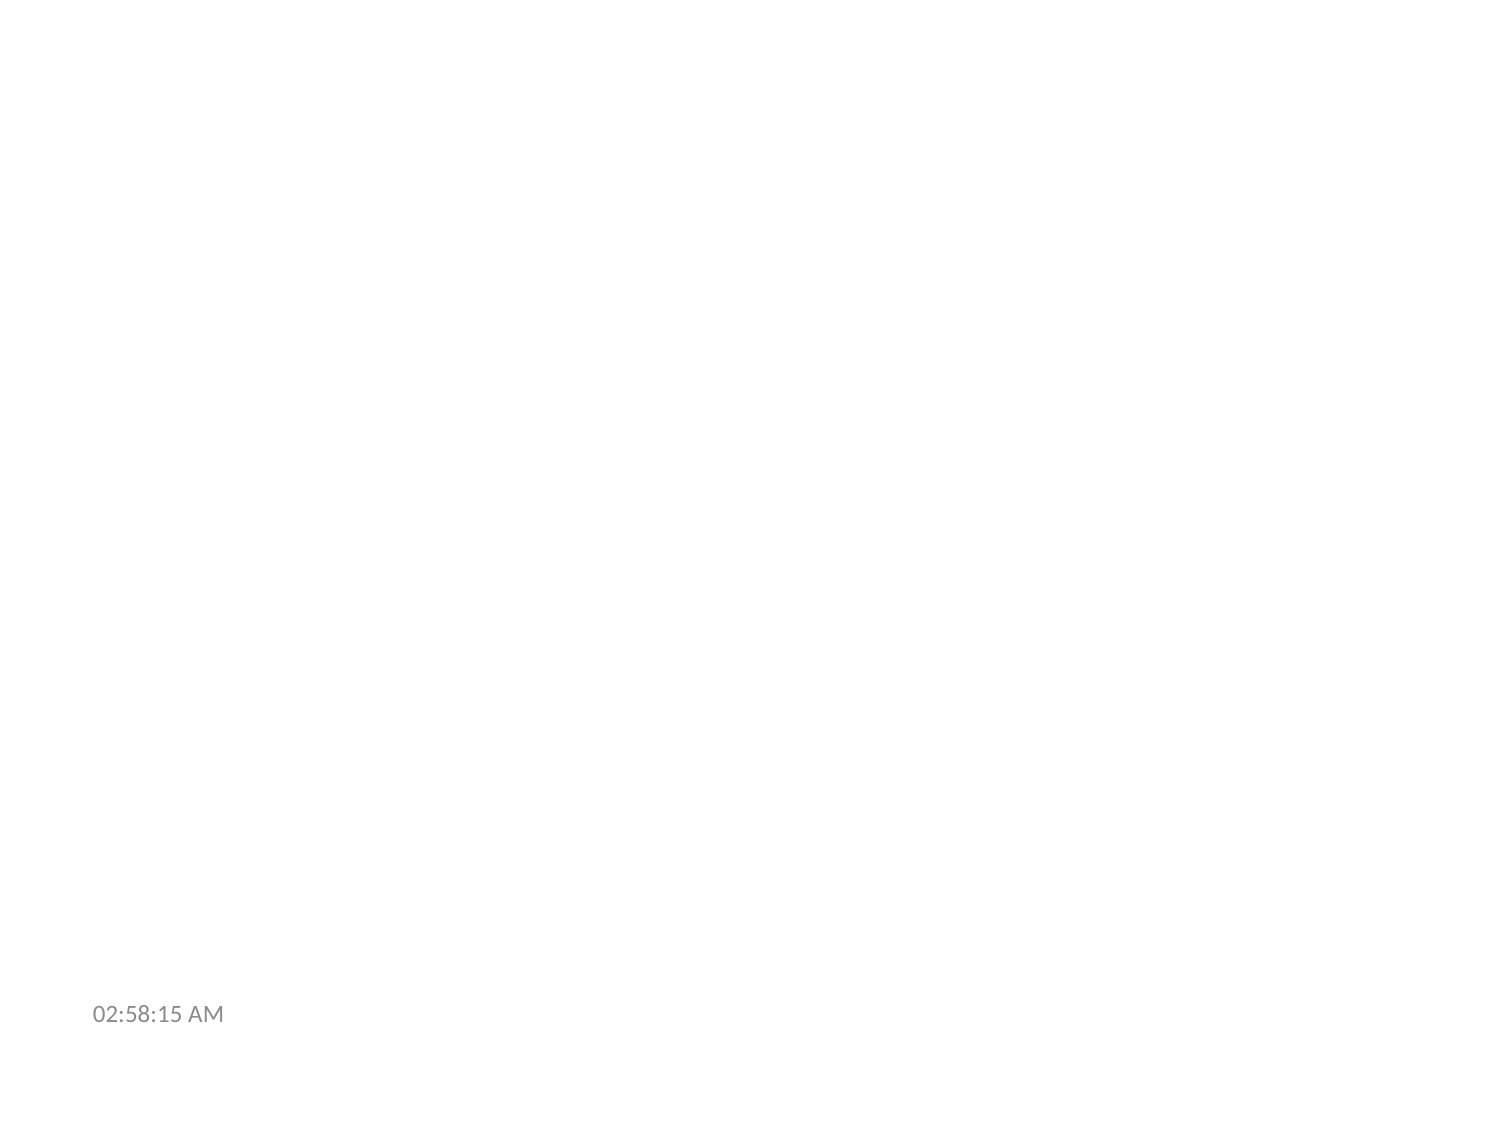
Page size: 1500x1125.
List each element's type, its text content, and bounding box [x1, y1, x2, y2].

text_box 3:35:09 PM [77, 982, 428, 1043]
